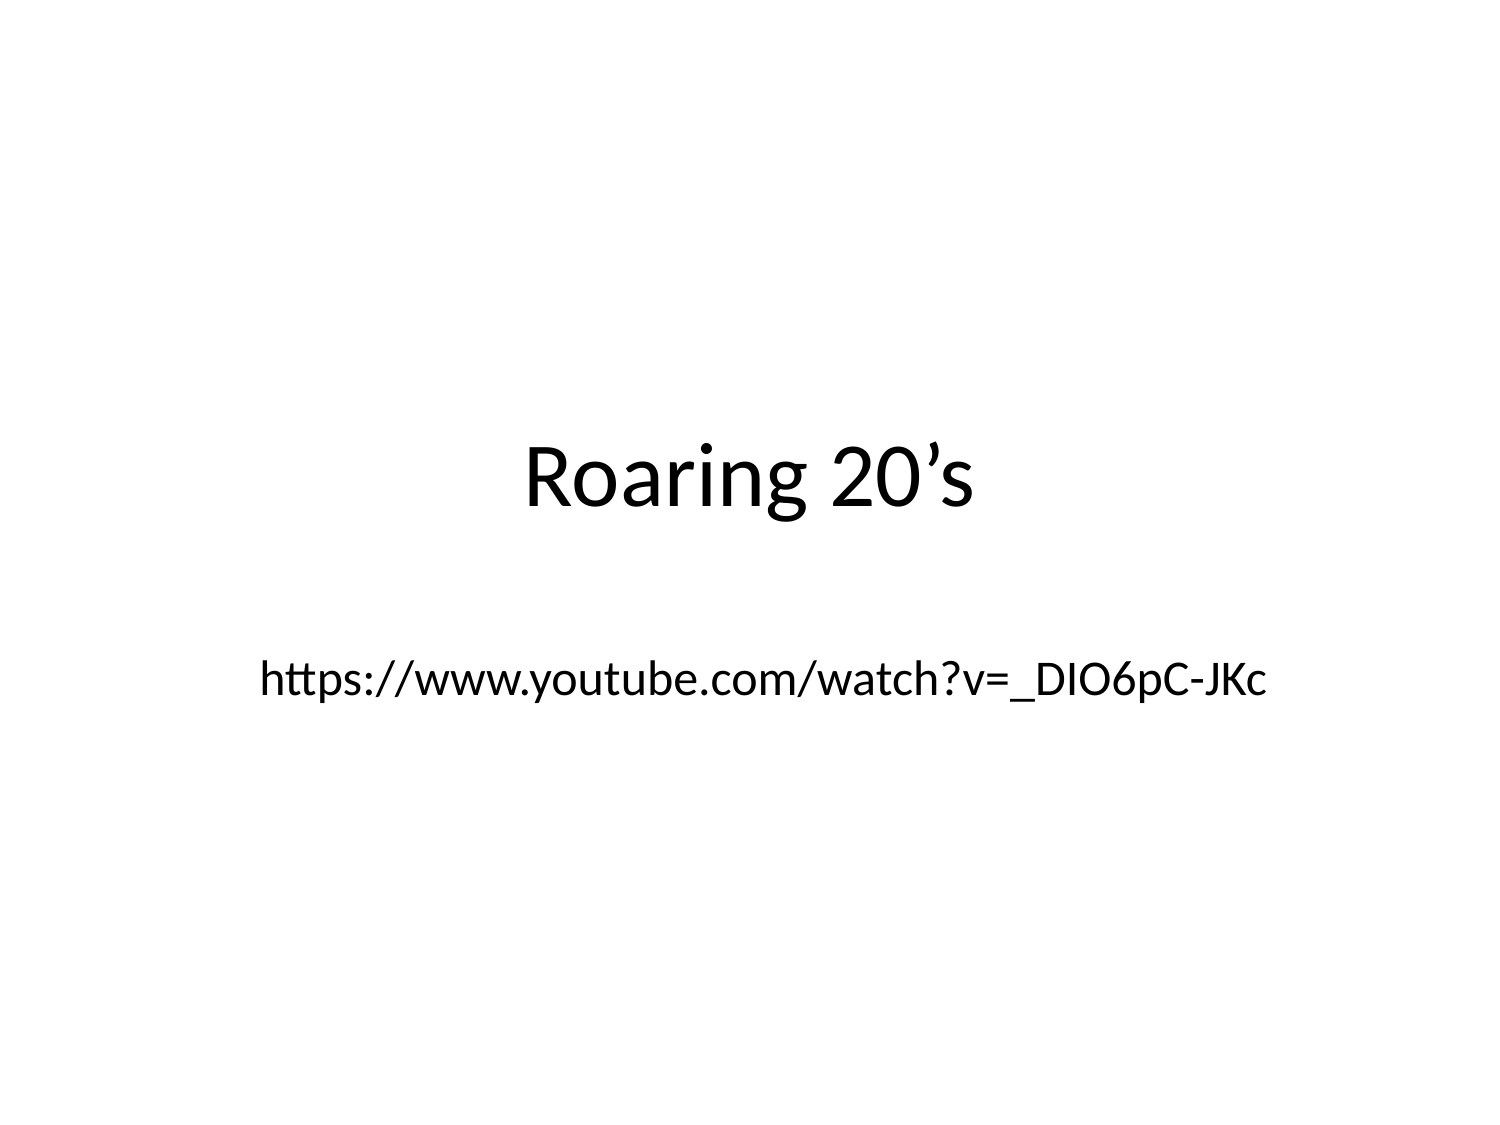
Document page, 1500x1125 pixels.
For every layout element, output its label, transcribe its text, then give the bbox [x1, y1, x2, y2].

title Roaring 20’s [112, 349, 1388, 591]
subtitle https://www.youtube.com/watch?v=_DIO6pC-JKc [68, 637, 1459, 795]
